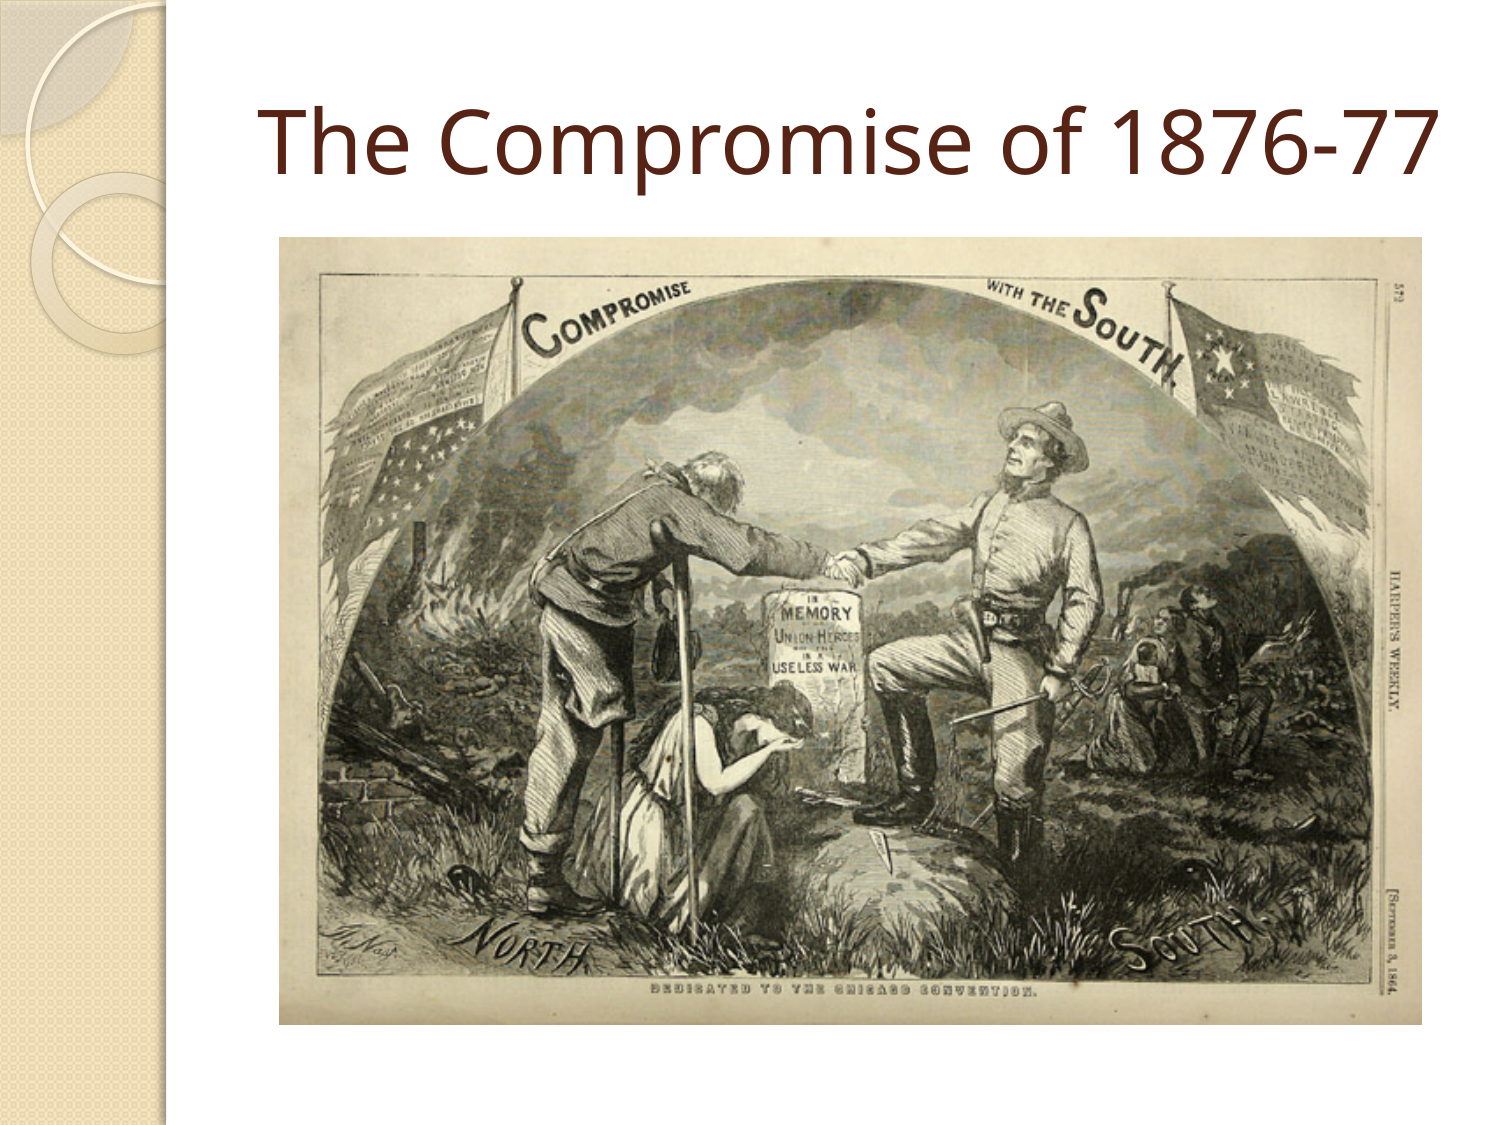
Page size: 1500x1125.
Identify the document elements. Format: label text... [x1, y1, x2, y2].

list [278, 237, 1422, 1026]
title The Compromise of 1876-77 [235, 45, 1466, 233]
